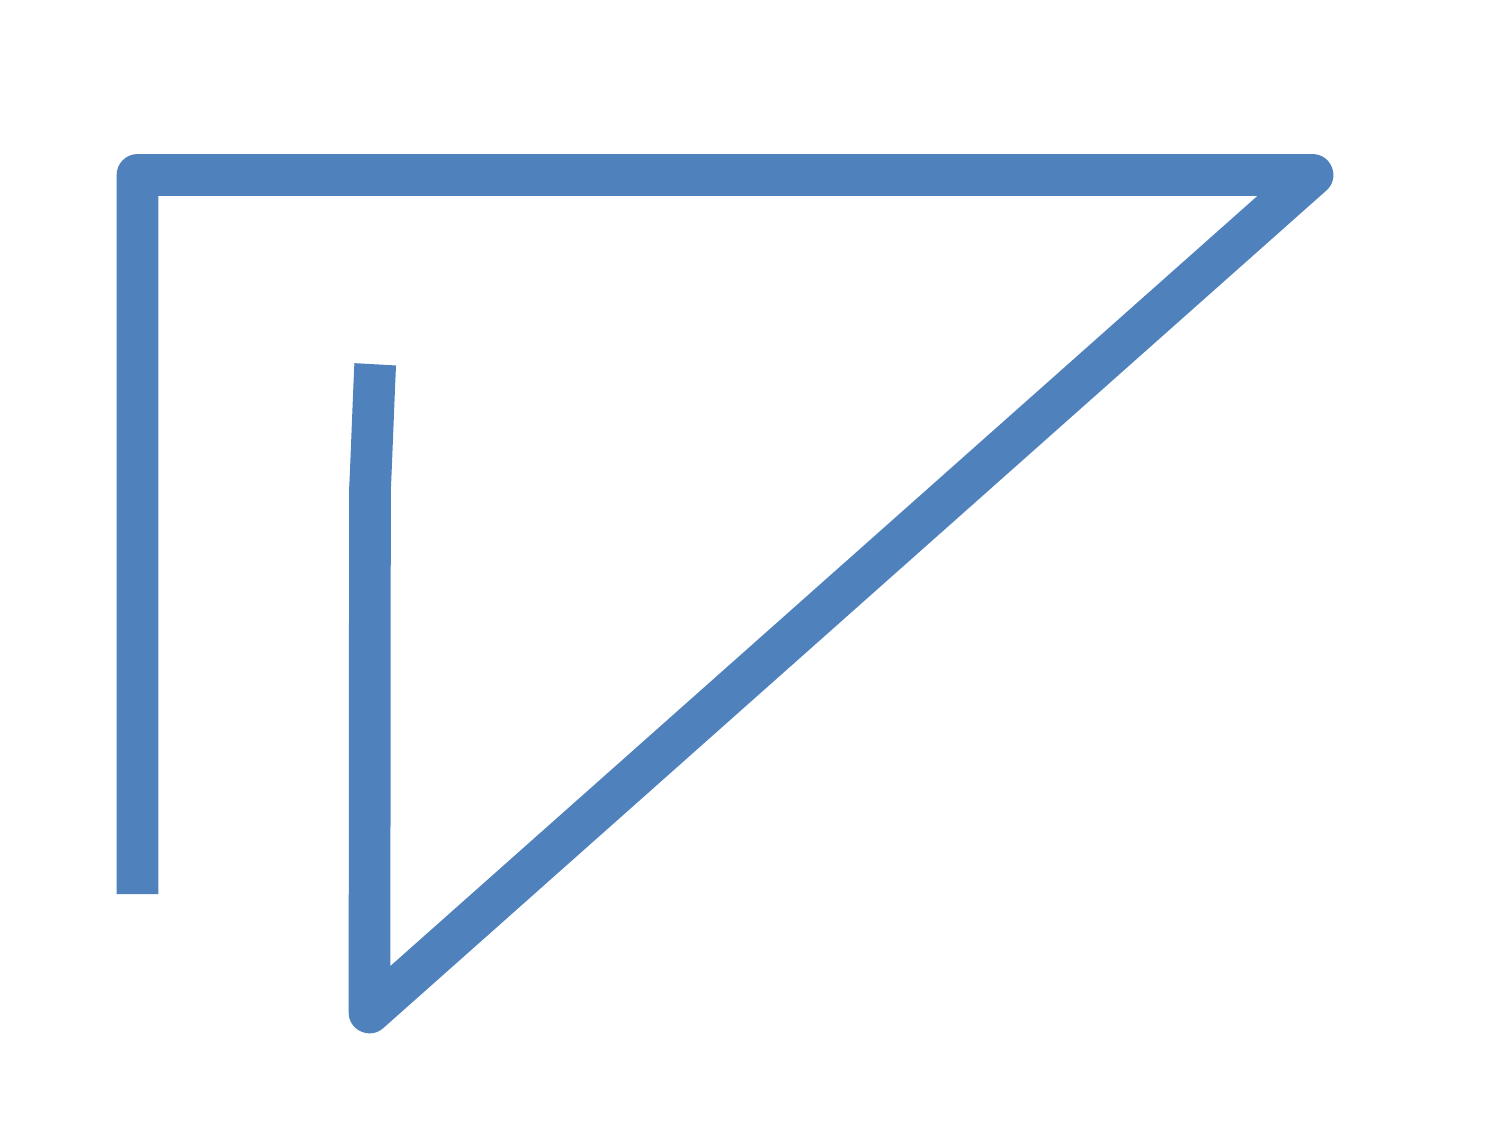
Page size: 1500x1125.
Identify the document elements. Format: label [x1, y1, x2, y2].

text_box [136, 174, 1314, 1014]
